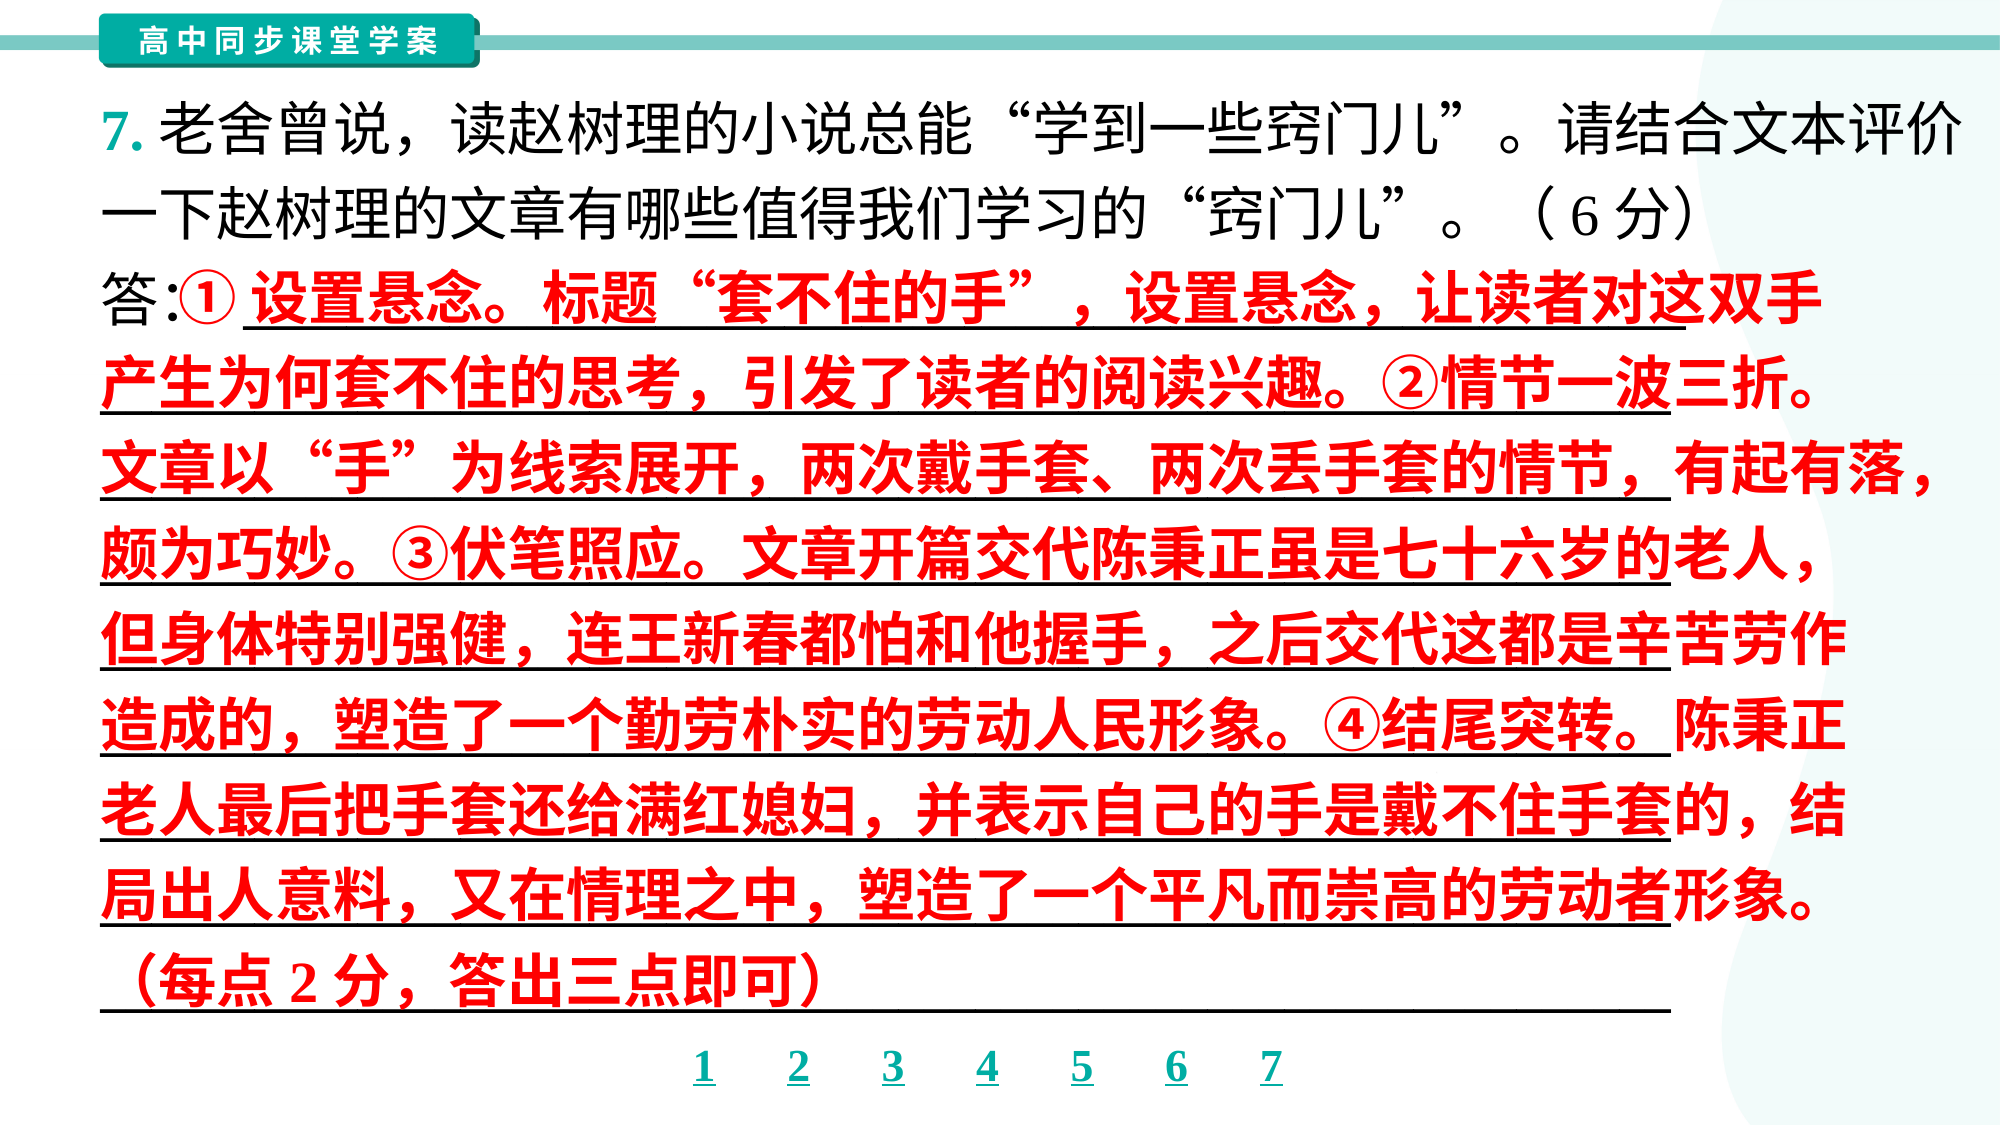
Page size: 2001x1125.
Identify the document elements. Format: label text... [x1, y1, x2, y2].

text_box ①设置悬念。标题“套不住的手”，设置悬念，让读者对这双手 产生为何套不住的思考，引发了读者的阅读兴趣。②情节一波三折。 文章以“手”为线索展开，两次戴手套、两次丢手套的情节，有起有落， 颇为巧妙。③伏笔照应。文章开篇交代陈秉正虽是七十六岁的老人， 但身体特别强健，连王新春都怕和他握手，之后交代这都是辛苦劳作 造成的，塑造了一个勤劳朴实的劳动人民形象。④结尾突转。陈秉正 老人最后把手套还给满红媳妇，并表示自己的手是戴不住手套的，结 局出人意料，又在情理之中，塑造了一个平凡而崇高的劳动者形象。 （每点2分，答出三点即可） [100, 245, 1899, 1015]
text_box 7.老舍曾说，读赵树理的小说总能“学到一些窍门儿”。请结合文本评价 一下赵树理的文章有哪些值得我们学习的“窍门儿”。（6分） 答： ________________________________________________________ _____________________________________________________________ _____________________________________________________________ _____________________________________________________________ _____________________________________________________________ _____________________________________________________________ _____________________________________________________________ _____________________________________________________________ _____________________________________________________________ [100, 76, 1899, 245]
picture [0, 0, 2000, 1125]
